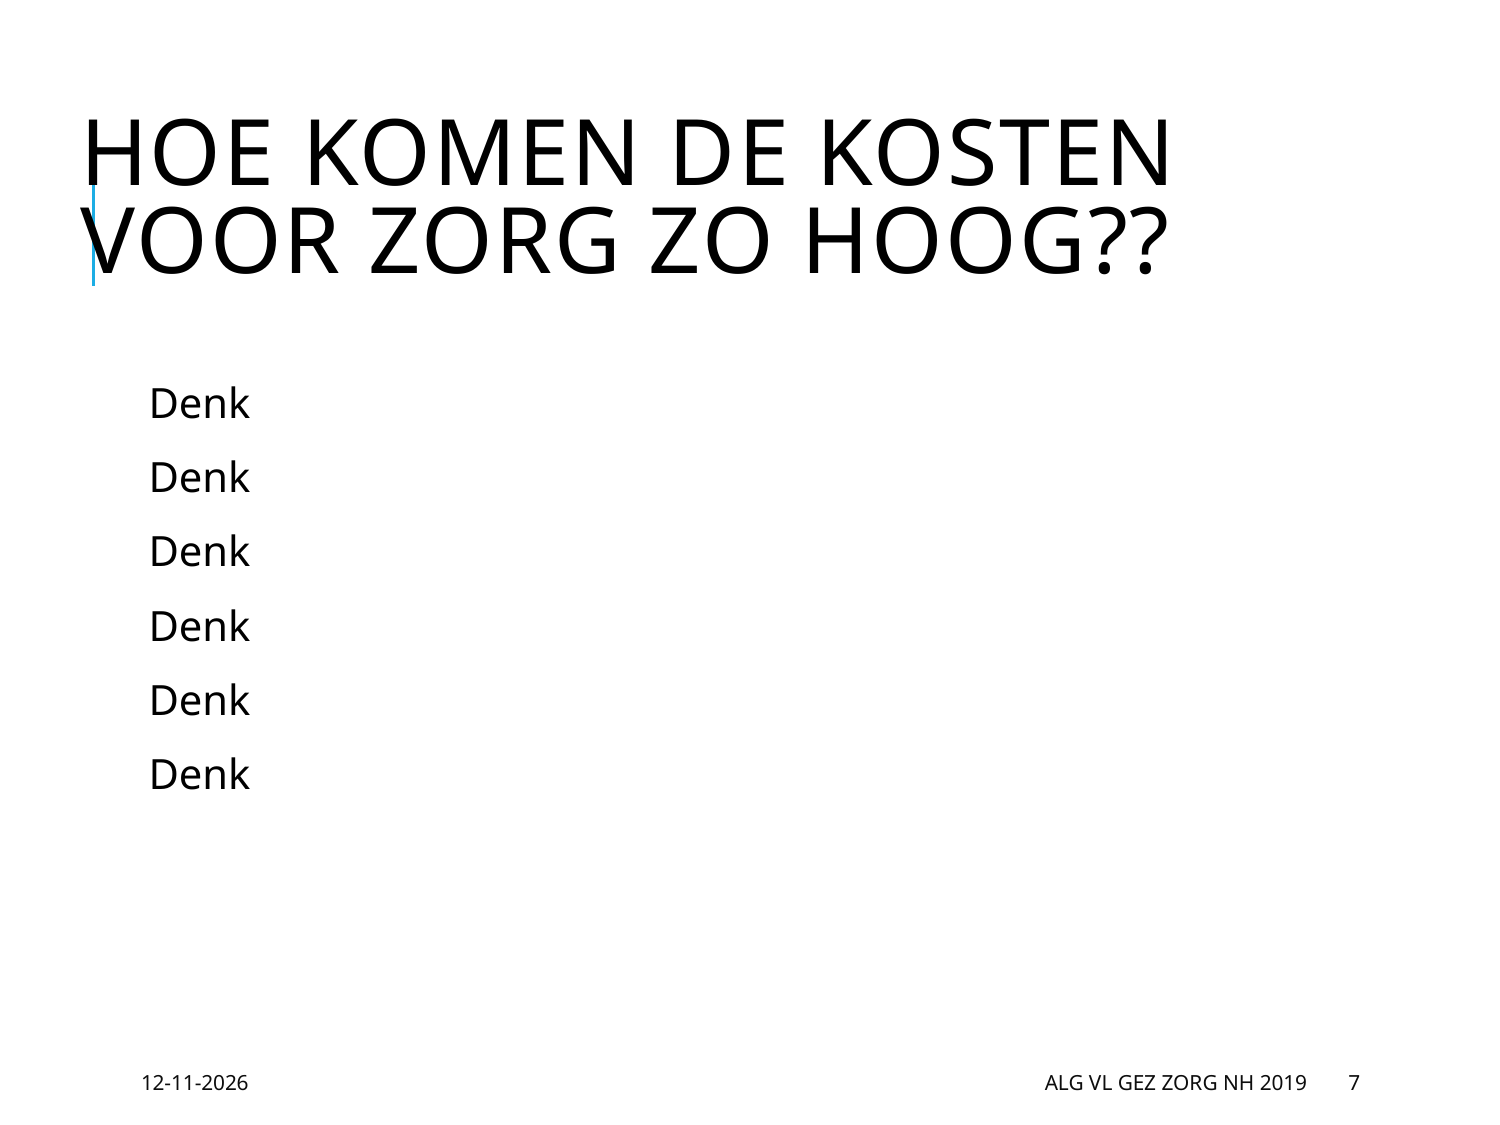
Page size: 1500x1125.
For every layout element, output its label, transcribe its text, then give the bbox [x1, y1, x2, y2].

footer Alg VL gez zorg NH 2019 [595, 1061, 1322, 1107]
list Denk Denk Denk Denk Denk Denk [126, 375, 1322, 1035]
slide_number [126, 1061, 392, 1107]
title Hoe komen de kosten voor zorg zo hoog?? [64, 55, 1425, 350]
slide_number 7 [1333, 1061, 1454, 1107]
